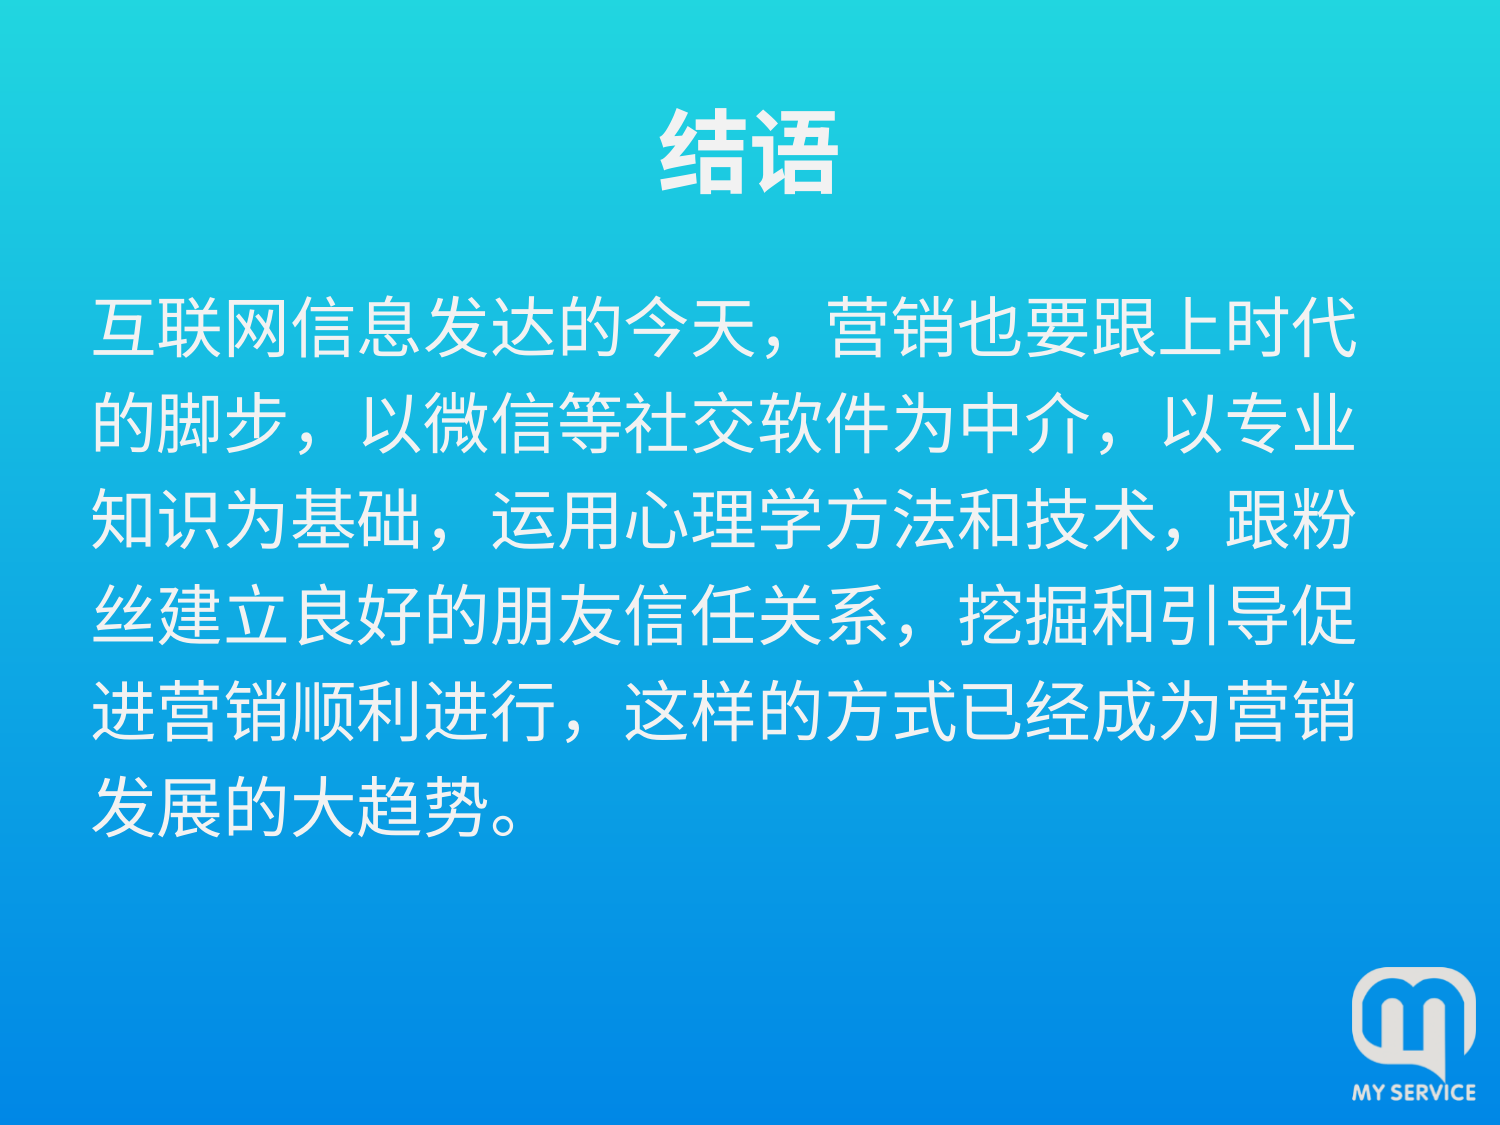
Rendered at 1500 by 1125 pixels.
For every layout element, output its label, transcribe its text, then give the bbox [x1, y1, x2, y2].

picture [1352, 967, 1476, 1107]
title 结语 [75, 45, 1425, 233]
list 互联网信息发达的今天，营销也要跟上时代的脚步，以微信等社交软件为中介，以专业知识为基础，运用心理学方法和技术，跟粉丝建立良好的朋友信任关系，挖掘和引导促进营销顺利进行，这样的方式已经成为营销发展的大趋势。 [75, 262, 1425, 1005]
